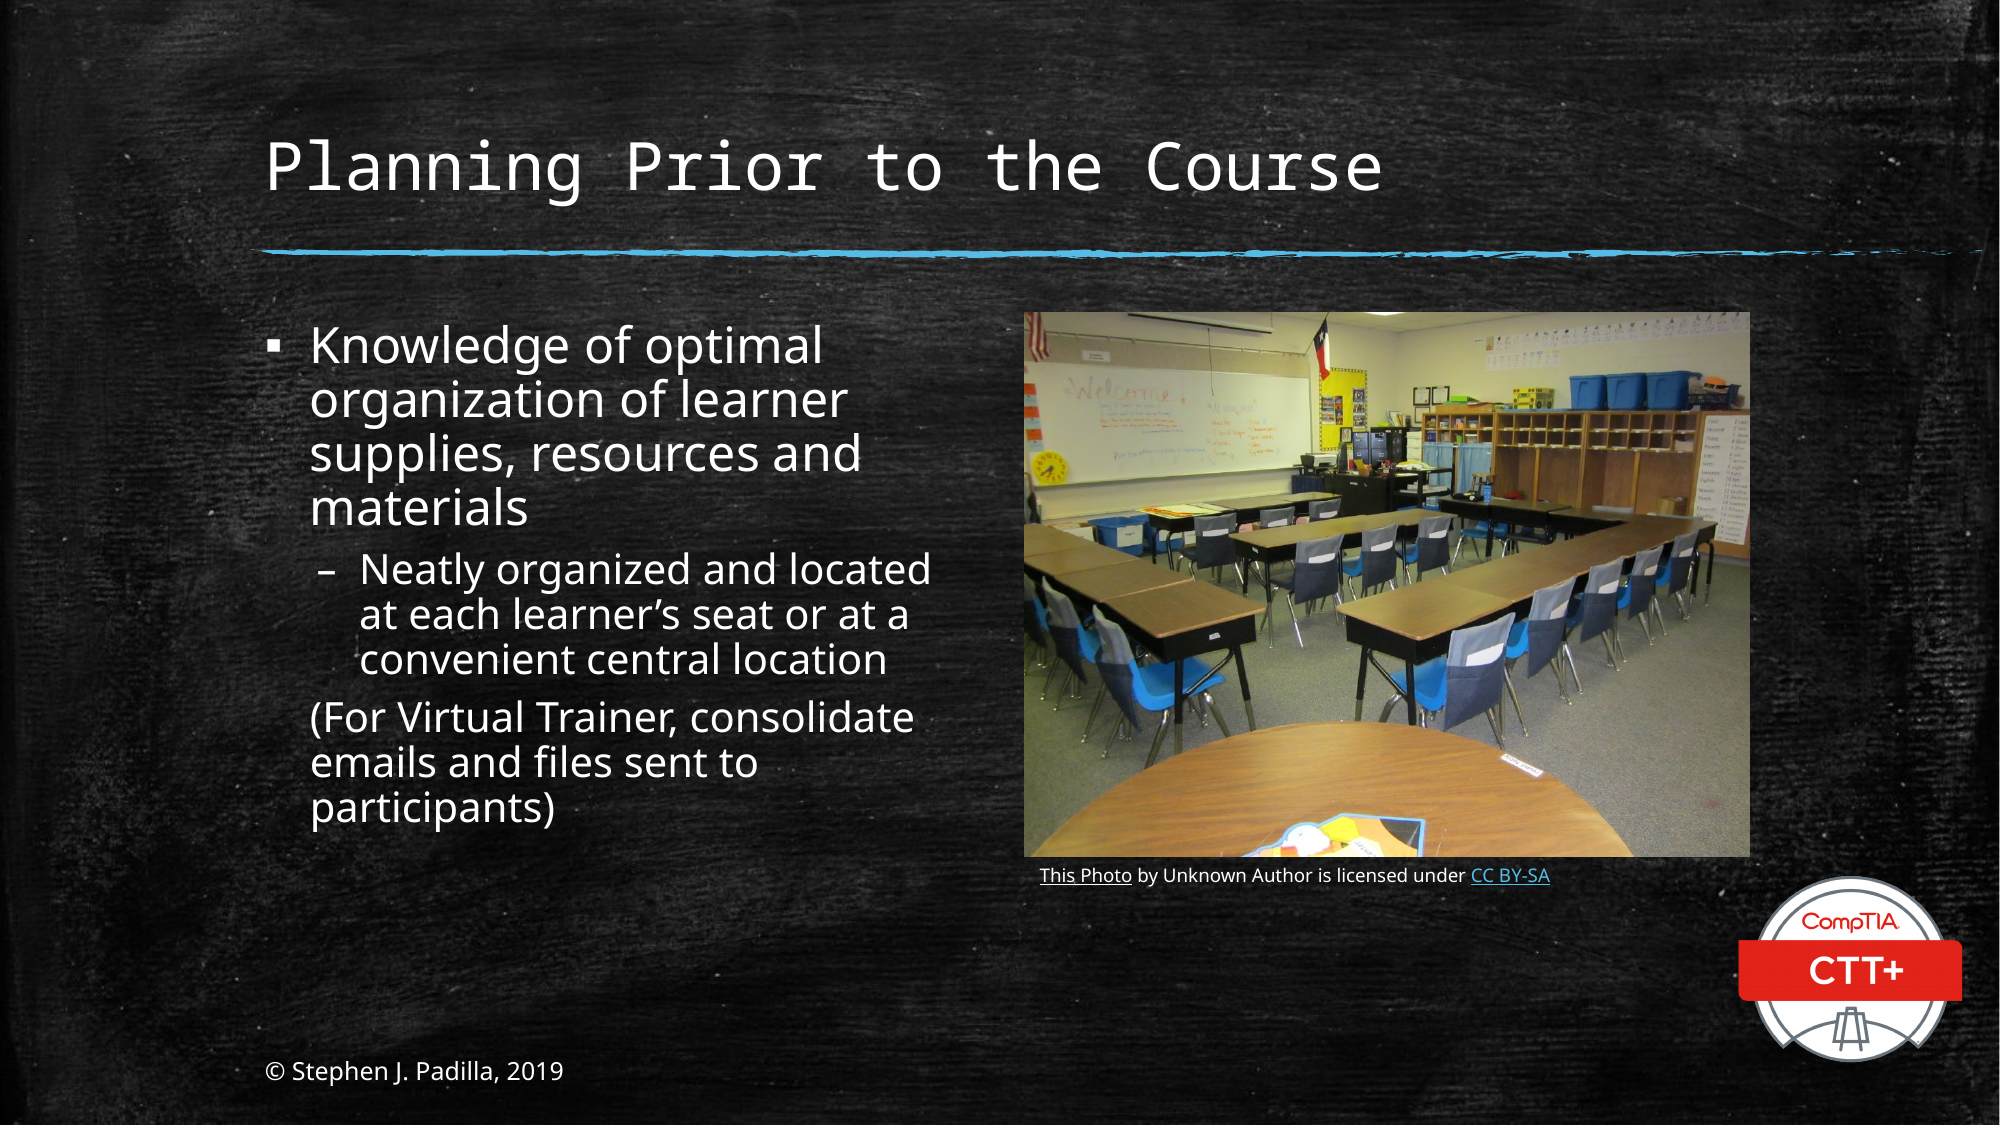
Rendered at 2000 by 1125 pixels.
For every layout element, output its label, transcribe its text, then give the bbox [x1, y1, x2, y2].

picture [1699, 824, 2000, 1125]
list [1024, 312, 1750, 857]
list Knowledge of optimal organization of learner supplies, resources and materials Neatly organized and located at each learner’s seat or at a convenient central location (For Virtual Trainer, consolidate emails and files sent to participants) [249, 312, 975, 1013]
text_box This Photo by Unknown Author is licensed under CC BY-SA [1024, 857, 1699, 897]
footer © Stephen J. Padilla, 2019 [249, 1050, 1288, 1096]
title Planning Prior to the Course [249, 45, 1750, 213]
